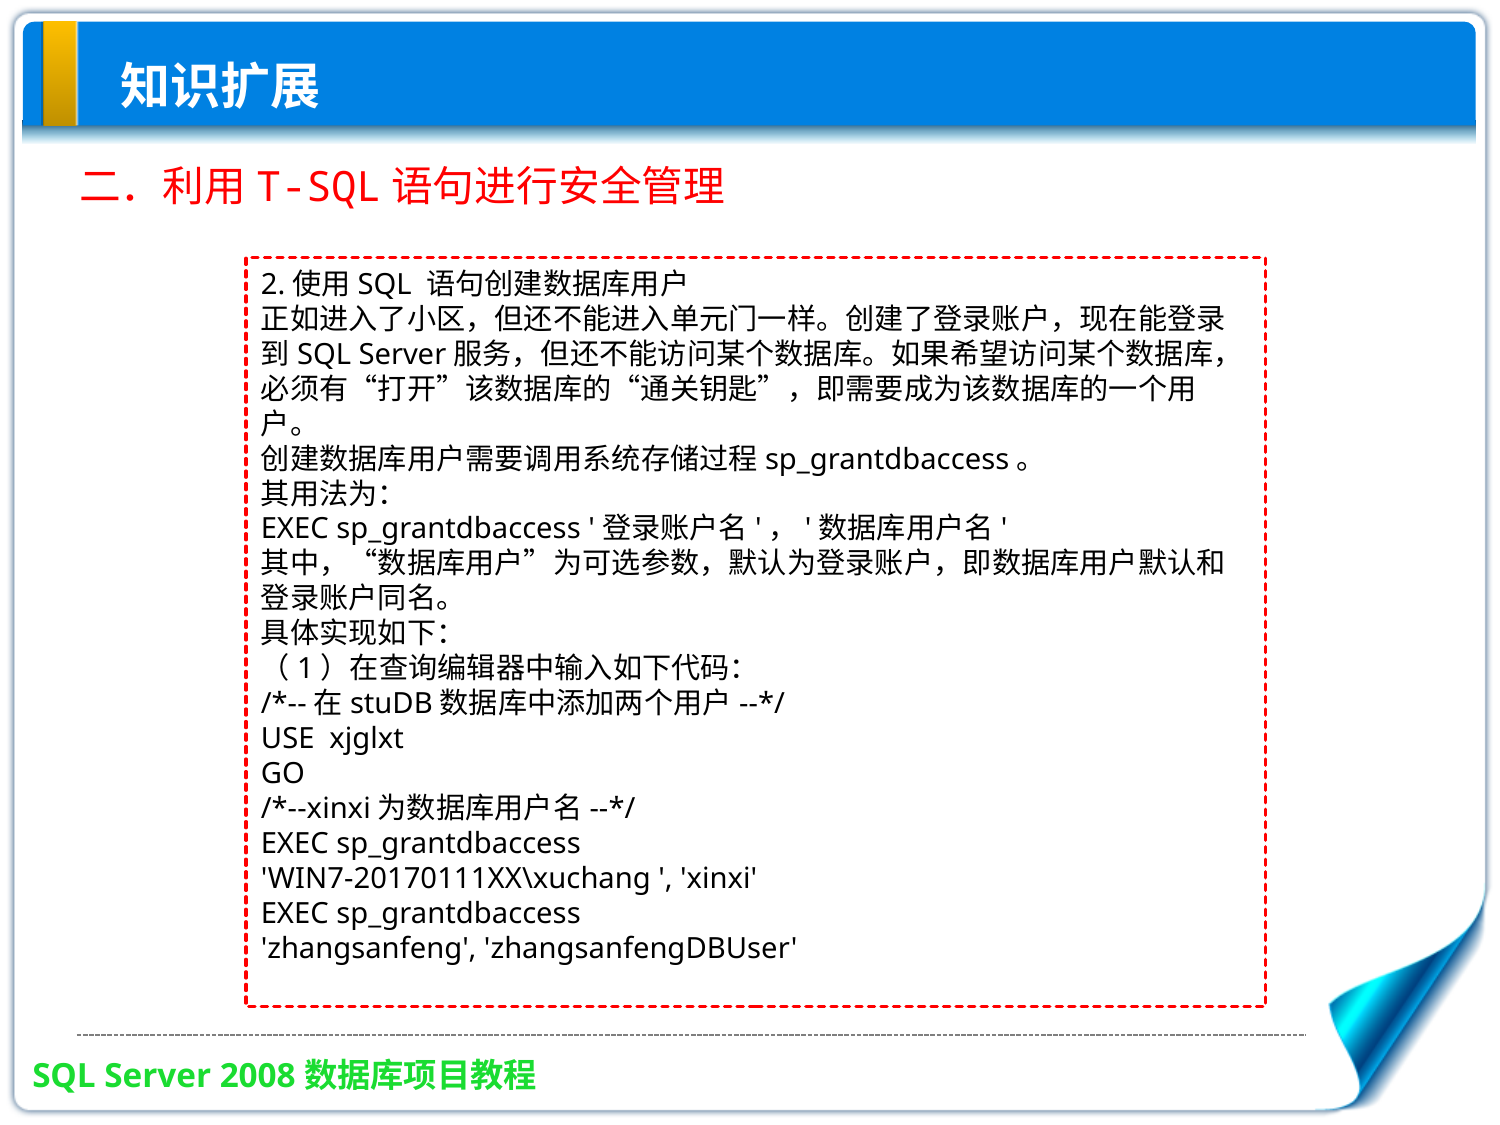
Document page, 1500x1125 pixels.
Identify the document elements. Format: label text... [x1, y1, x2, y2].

text_box 二．利用T-SQL语句进行安全管理 [64, 152, 741, 218]
picture [0, 0, 1500, 1125]
text_box 2.使用SQL 语句创建数据库用户 正如进入了小区，但还不能进入单元门一样。创建了登录账户，现在能登录到SQL Server服务，但还不能访问某个数据库。如果希望访问某个数据库，必须有“打开”该数据库的“通关钥匙”，即需要成为该数据库的一个用户。 创建数据库用户需要调用系统存储过程sp_grantdbaccess。 其用法为： EXEC sp_grantdbaccess '登录账户名'，'数据库用户名' 其中，“数据库用户”为可选参数，默认为登录账户，即数据库用户默认和登录账户同名。 具体实现如下： （1）在查询编辑器中输入如下代码： /*--在stuDB数据库中添加两个用户--*/ USE xjglxt GO /*--xinxi为数据库用户名--*/ EXEC sp_grantdbaccess 'WIN7-20170111XX\xuchang ', 'xinxi' EXEC sp_grantdbaccess 'zhangsanfeng', 'zhangsanfengDBUser' [245, 257, 1266, 1008]
text_box 知识扩展 [105, 46, 680, 122]
